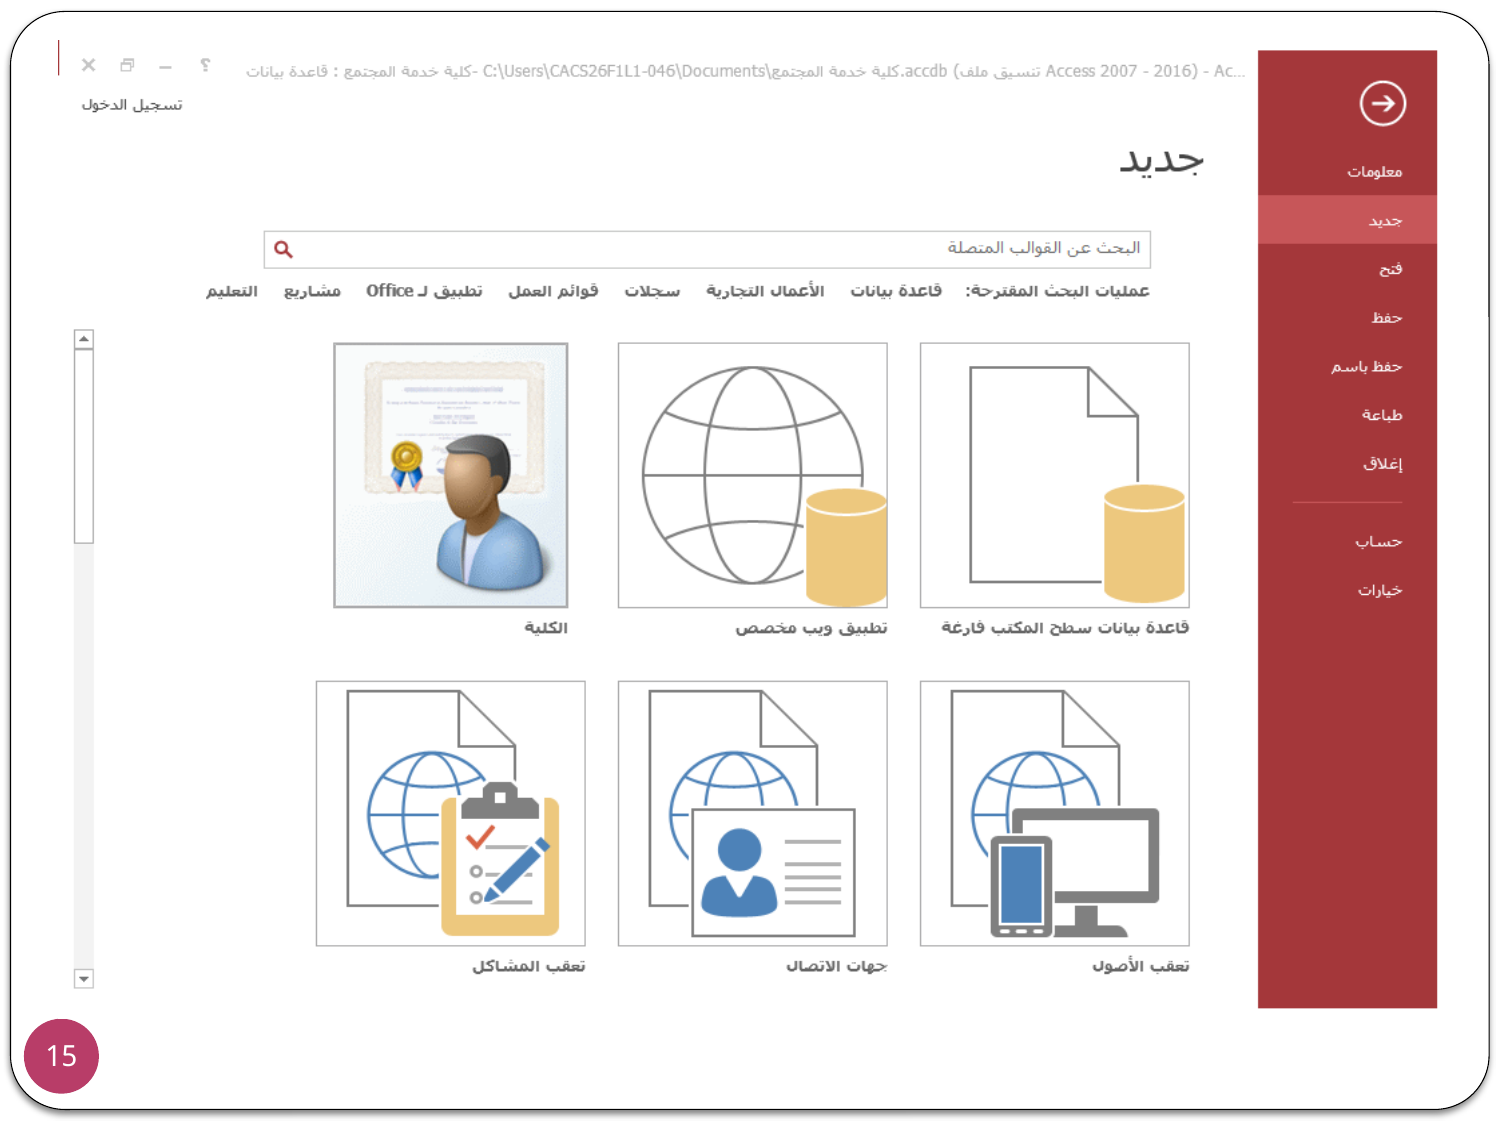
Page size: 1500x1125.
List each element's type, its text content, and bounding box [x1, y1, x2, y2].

slide_number 15 [23, 1019, 99, 1094]
picture [58, 40, 1449, 1019]
